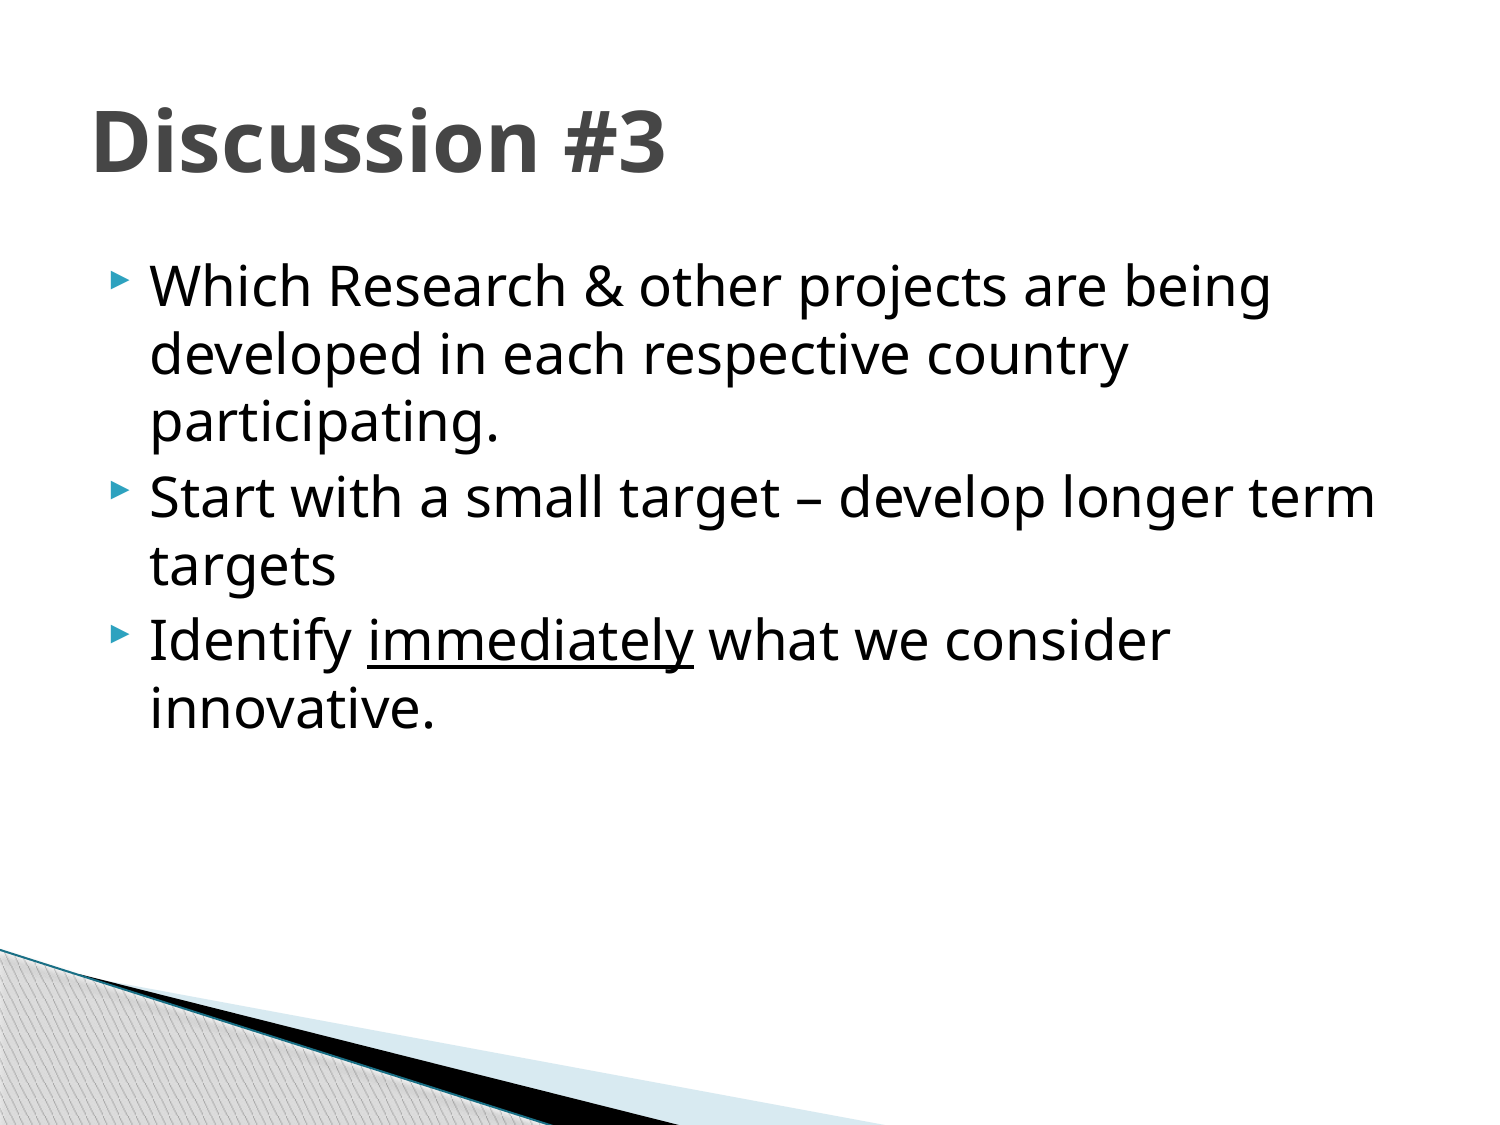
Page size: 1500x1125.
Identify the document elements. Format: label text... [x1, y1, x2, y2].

list Which Research & other projects are being developed in each respective country participating. Start with a small target – develop longer term targets Identify immediately what we consider innovative. [75, 243, 1425, 986]
title Discussion #3 [75, 45, 1425, 233]
